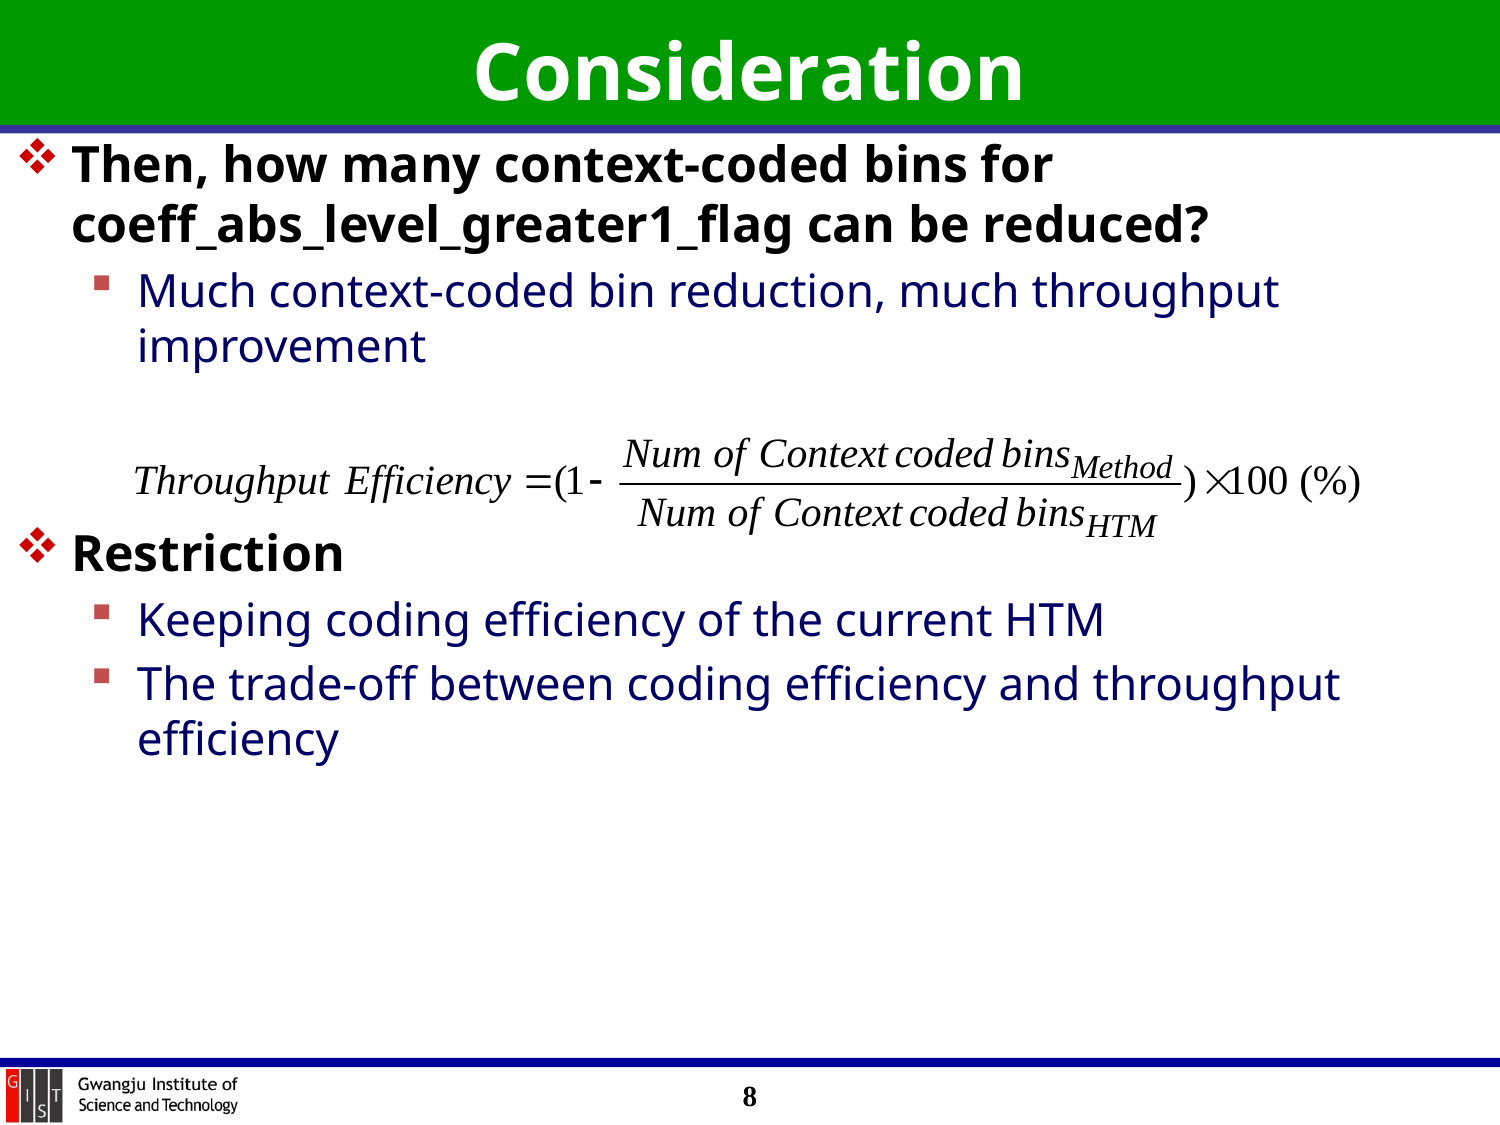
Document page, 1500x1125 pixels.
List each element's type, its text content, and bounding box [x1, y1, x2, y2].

title Consideration [0, 12, 1500, 123]
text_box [131, 429, 1365, 543]
picture [6, 1069, 238, 1123]
slide_number 8 [575, 1065, 925, 1125]
list Then, how many context-coded bins for coeff_abs_level_greater1_flag can be reduced? Much context-coded bin reduction, much throughput improvement Restriction Keeping coding efficiency of the current HTM The trade-off between coding efficiency and throughput efficiency [0, 123, 1500, 1039]
